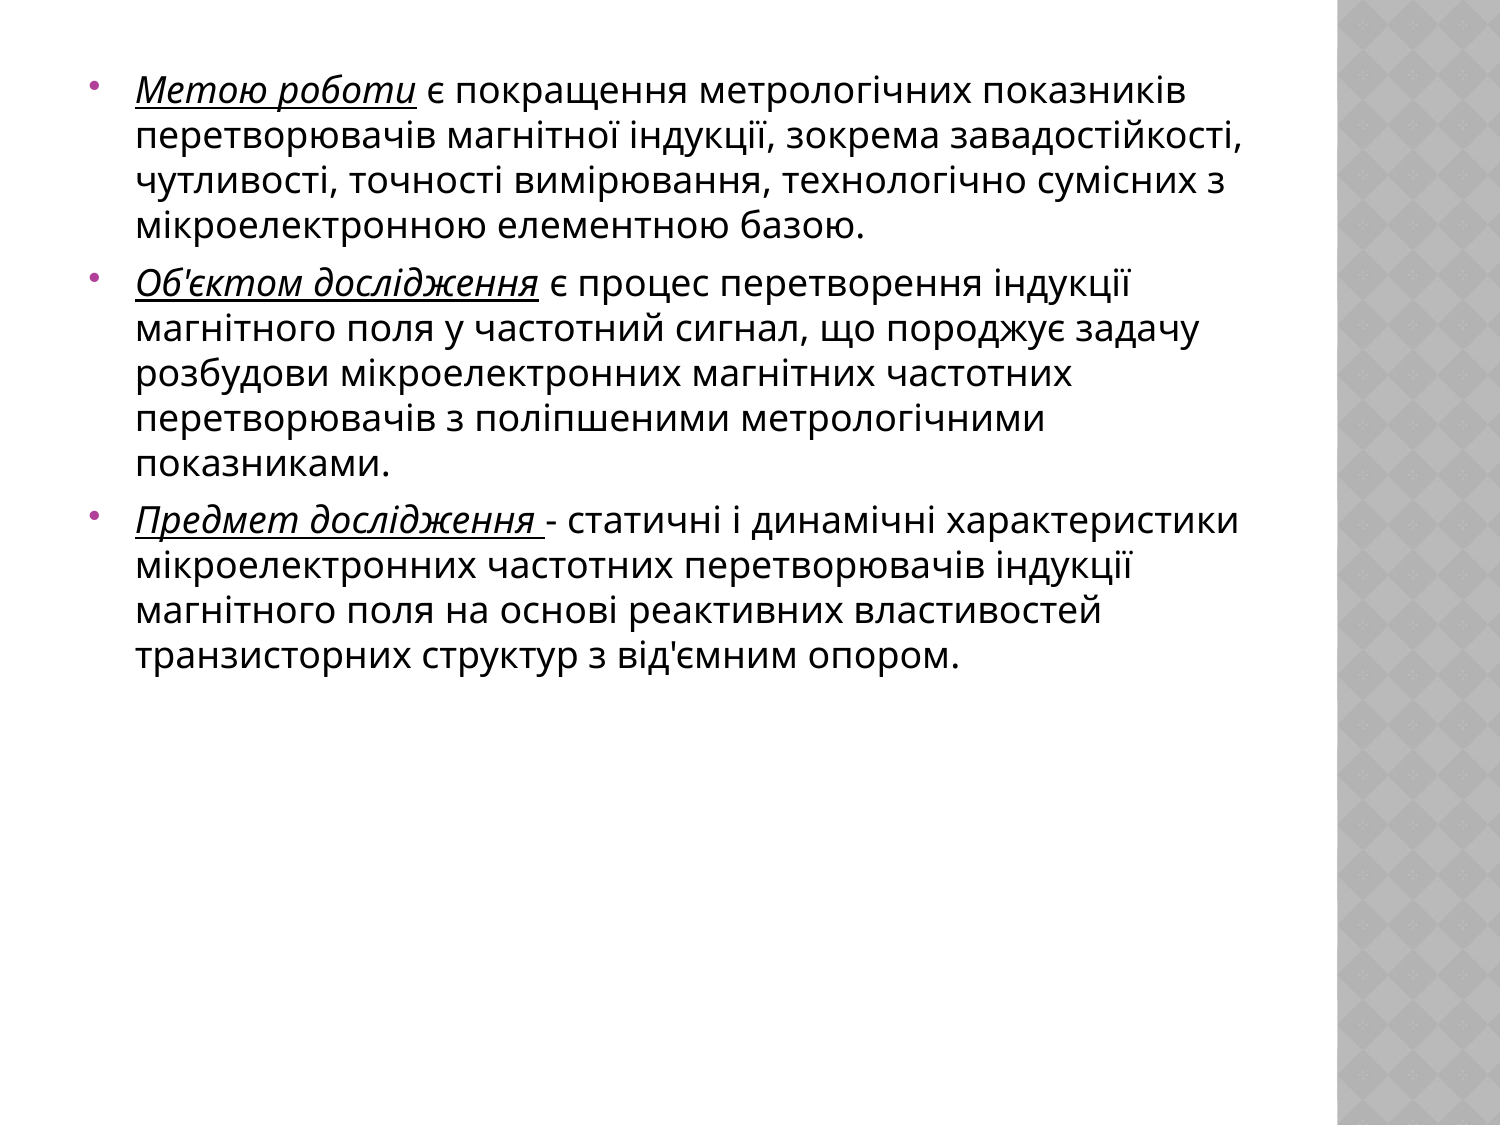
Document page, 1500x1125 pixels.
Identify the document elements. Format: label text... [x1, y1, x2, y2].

list Метою роботи є покращення метрологічних показників перетворювачів магнітної індукції, зокрема завадостійкості, чутливості, точності вимірювання, технологічно сумісних з мікроелектронною елементною базою. Об'єктом дослідження є процес перетворення індукції магнітного поля у частотний сигнал, що породжує задачу розбудови мікроелектронних магнітних частотних перетворювачів з поліпшеними метрологічними показниками. Предмет дослідження - статичні і динамічні характеристики мікроелектронних частотних перетворювачів індукції магнітного поля на основі реактивних властивостей транзисторних структур з від'ємним опором. [75, 58, 1263, 1059]
